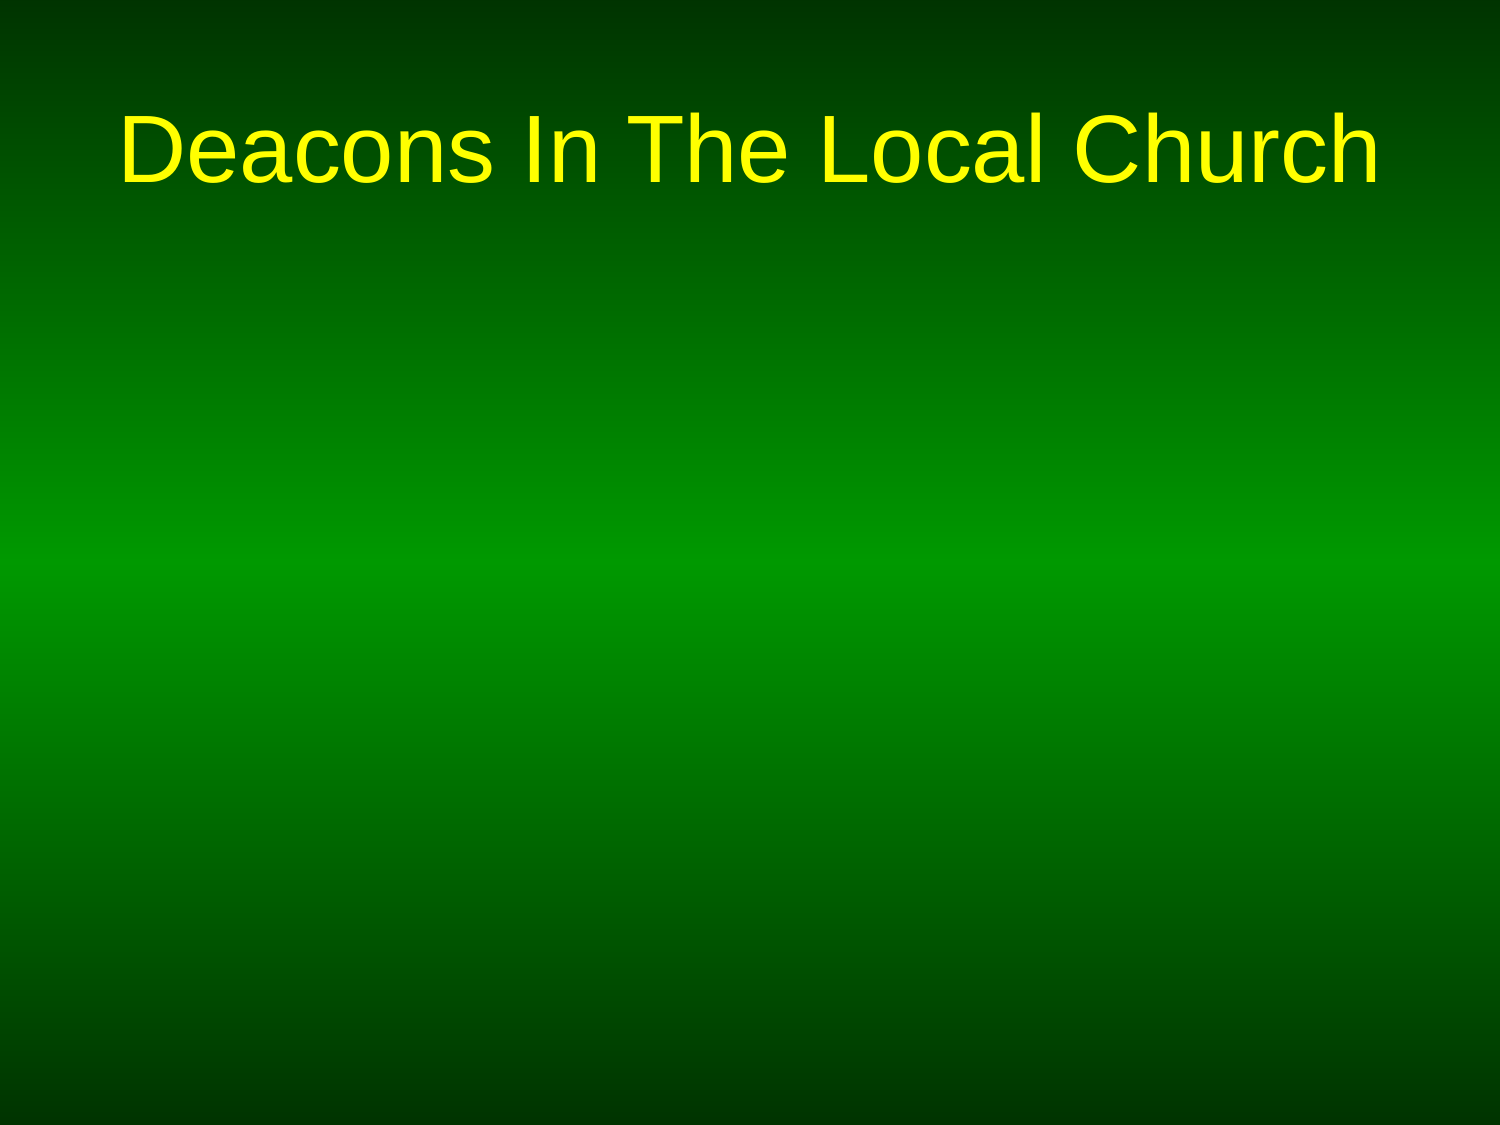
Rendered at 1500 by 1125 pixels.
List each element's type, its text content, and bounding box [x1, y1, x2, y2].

title Deacons In The Local Church [37, 50, 1463, 238]
